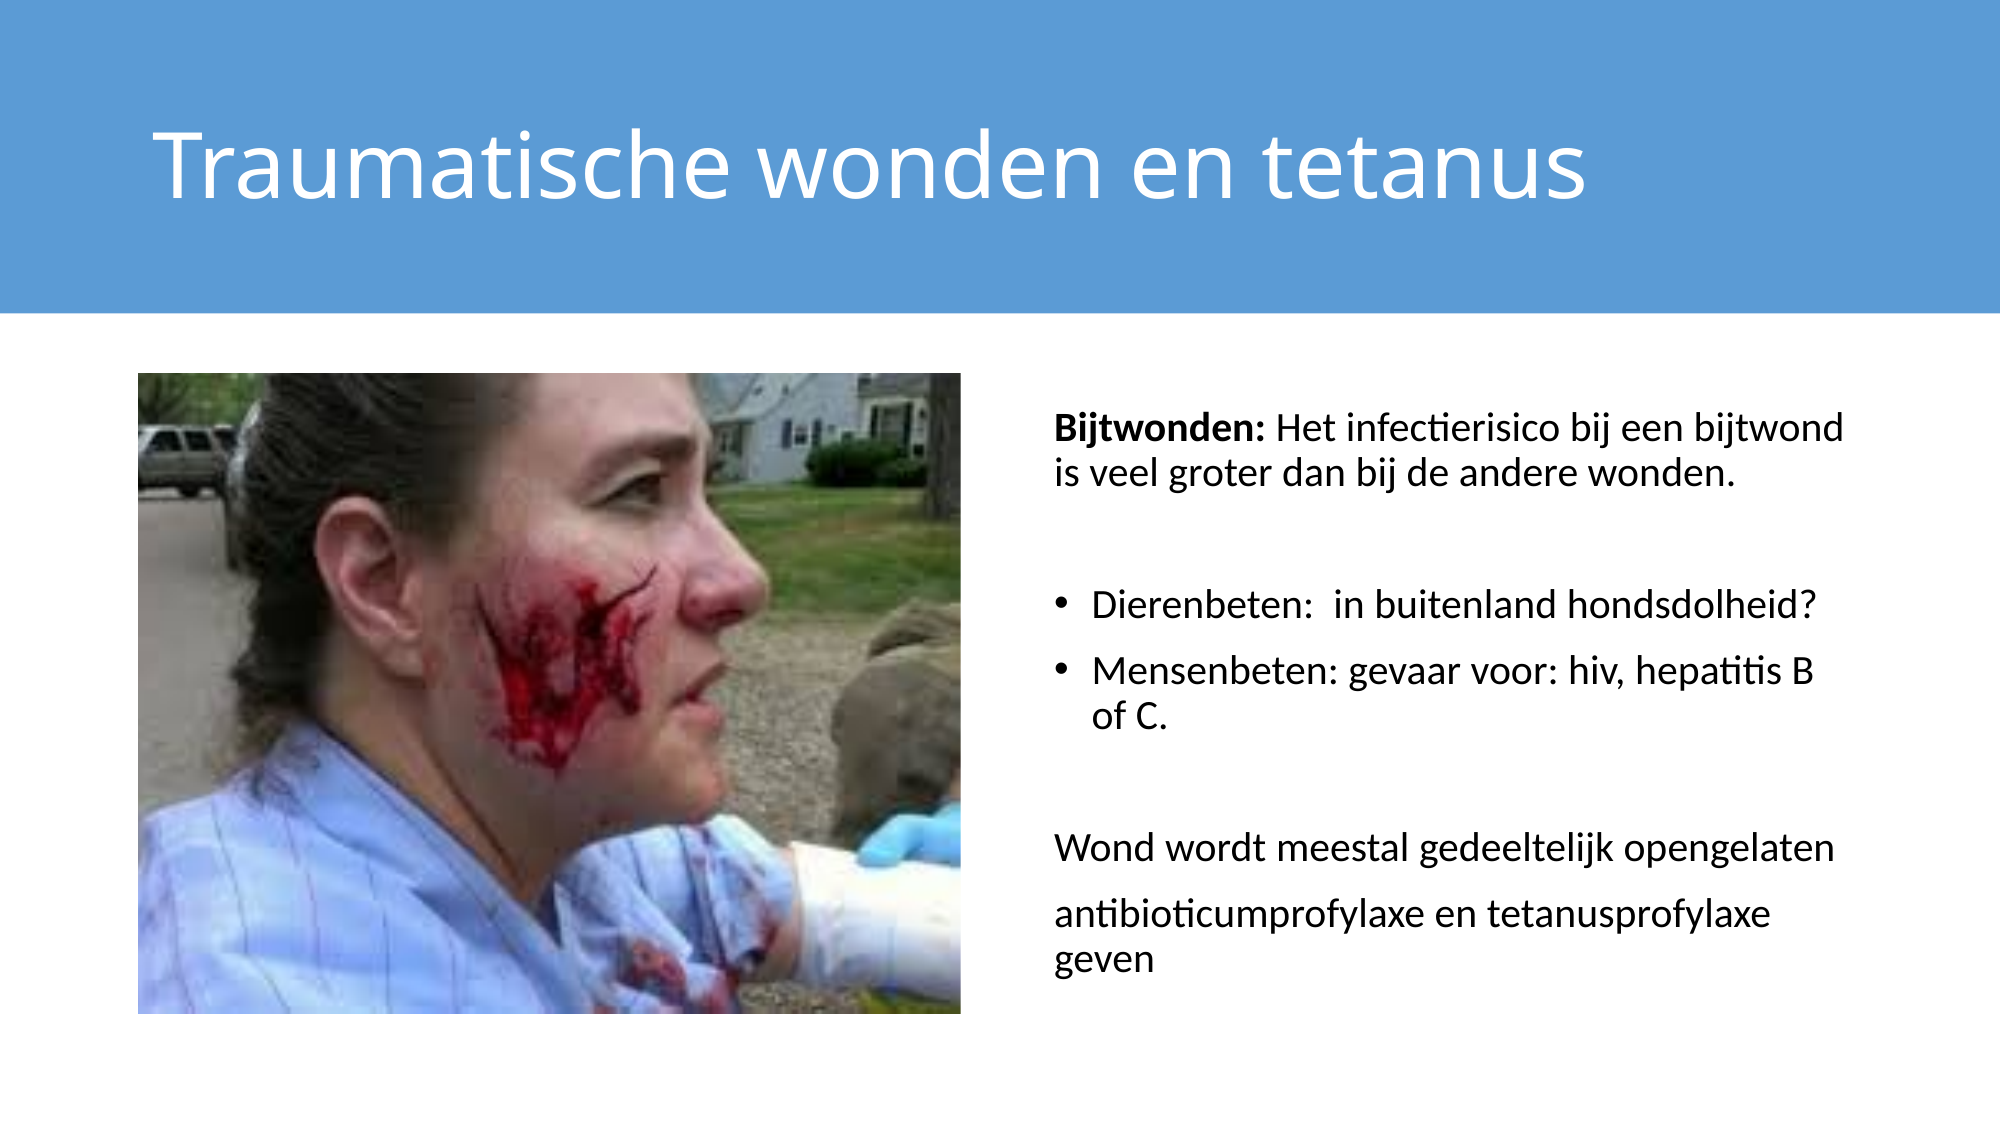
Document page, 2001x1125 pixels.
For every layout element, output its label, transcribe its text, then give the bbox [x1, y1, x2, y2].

text_box [0, 0, 2000, 314]
list Bijtwonden: Het infectierisico bij een bijtwond is veel groter dan bij de andere wonden. Dierenbeten: in buitenland hondsdolheid? Mensenbeten: gevaar voor: hiv, hepatitis B of C. Wond wordt meestal gedeeltelijk opengelaten antibioticumprofylaxe en tetanusprofylaxe geven [1039, 373, 1862, 1014]
picture [137, 373, 961, 1014]
title Traumatische wonden en tetanus [137, 59, 1863, 278]
